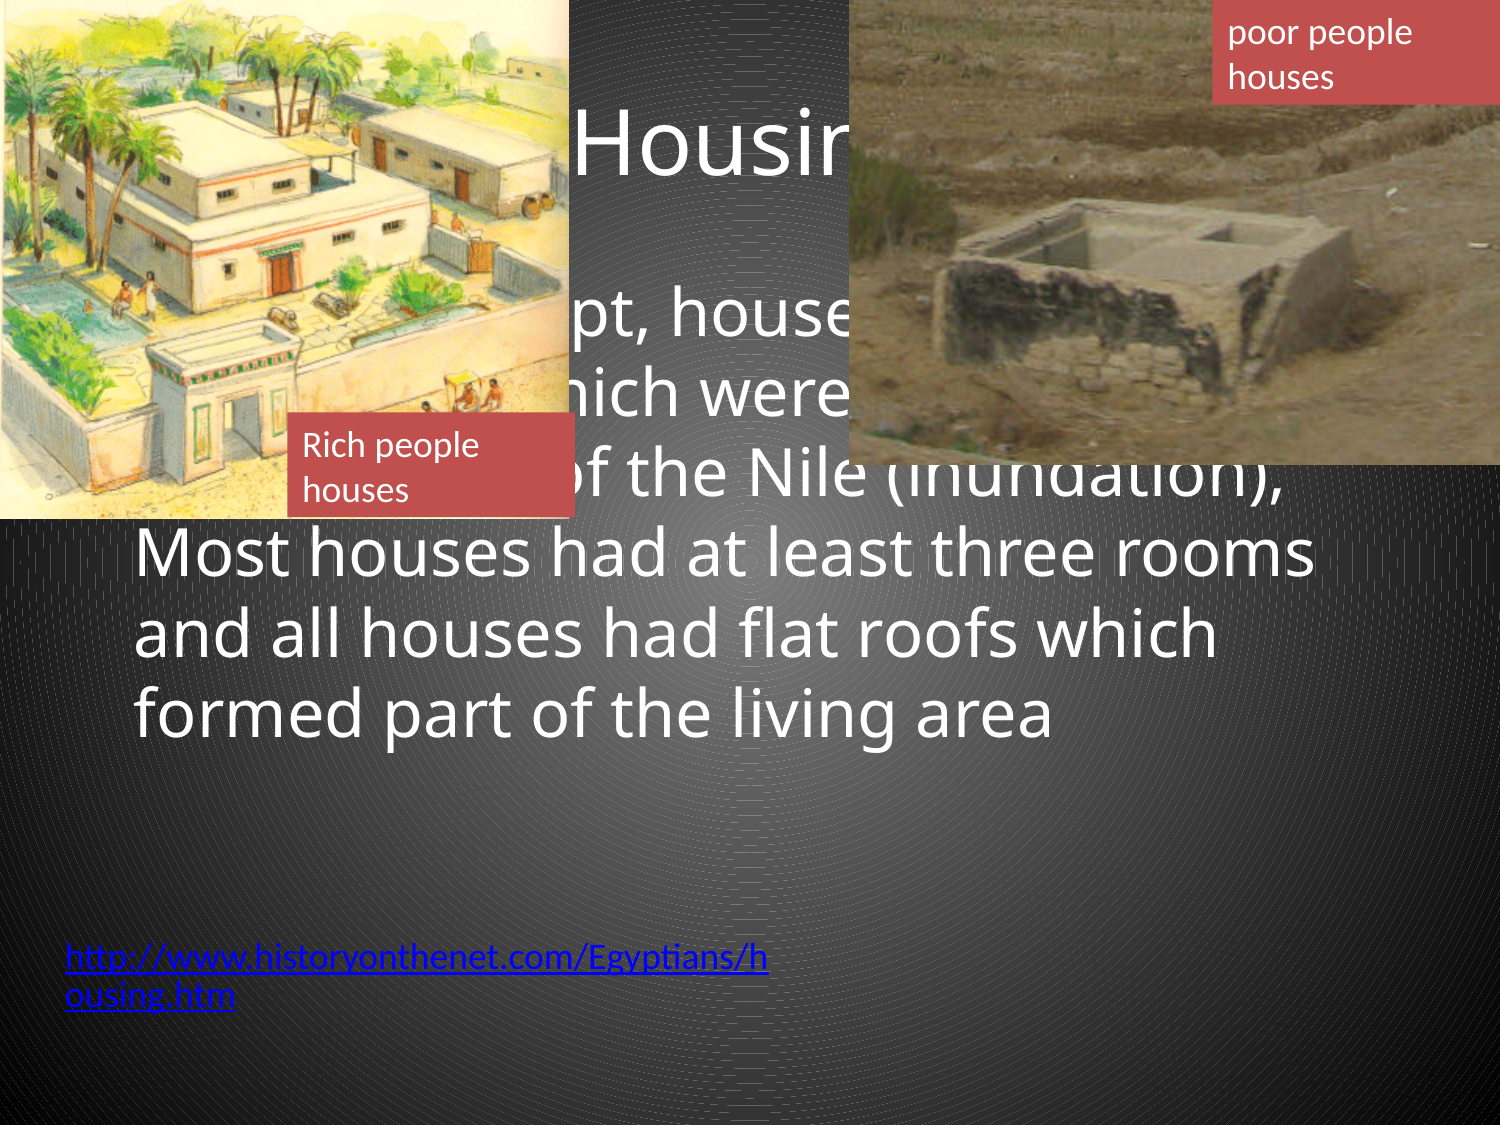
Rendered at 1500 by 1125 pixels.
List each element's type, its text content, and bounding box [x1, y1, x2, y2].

list in ancient Egypt, houses were made by mud bricks which were found after the annual flood of the Nile (inundation), Most houses had at least three rooms and all houses had flat roofs which formed part of the living area [62, 262, 1413, 1005]
picture [849, 0, 1500, 465]
picture [0, 0, 569, 519]
text_box http://www.historyonthenet.com/Egyptians/housing.htm [49, 924, 800, 985]
title Housing [573, 45, 844, 233]
